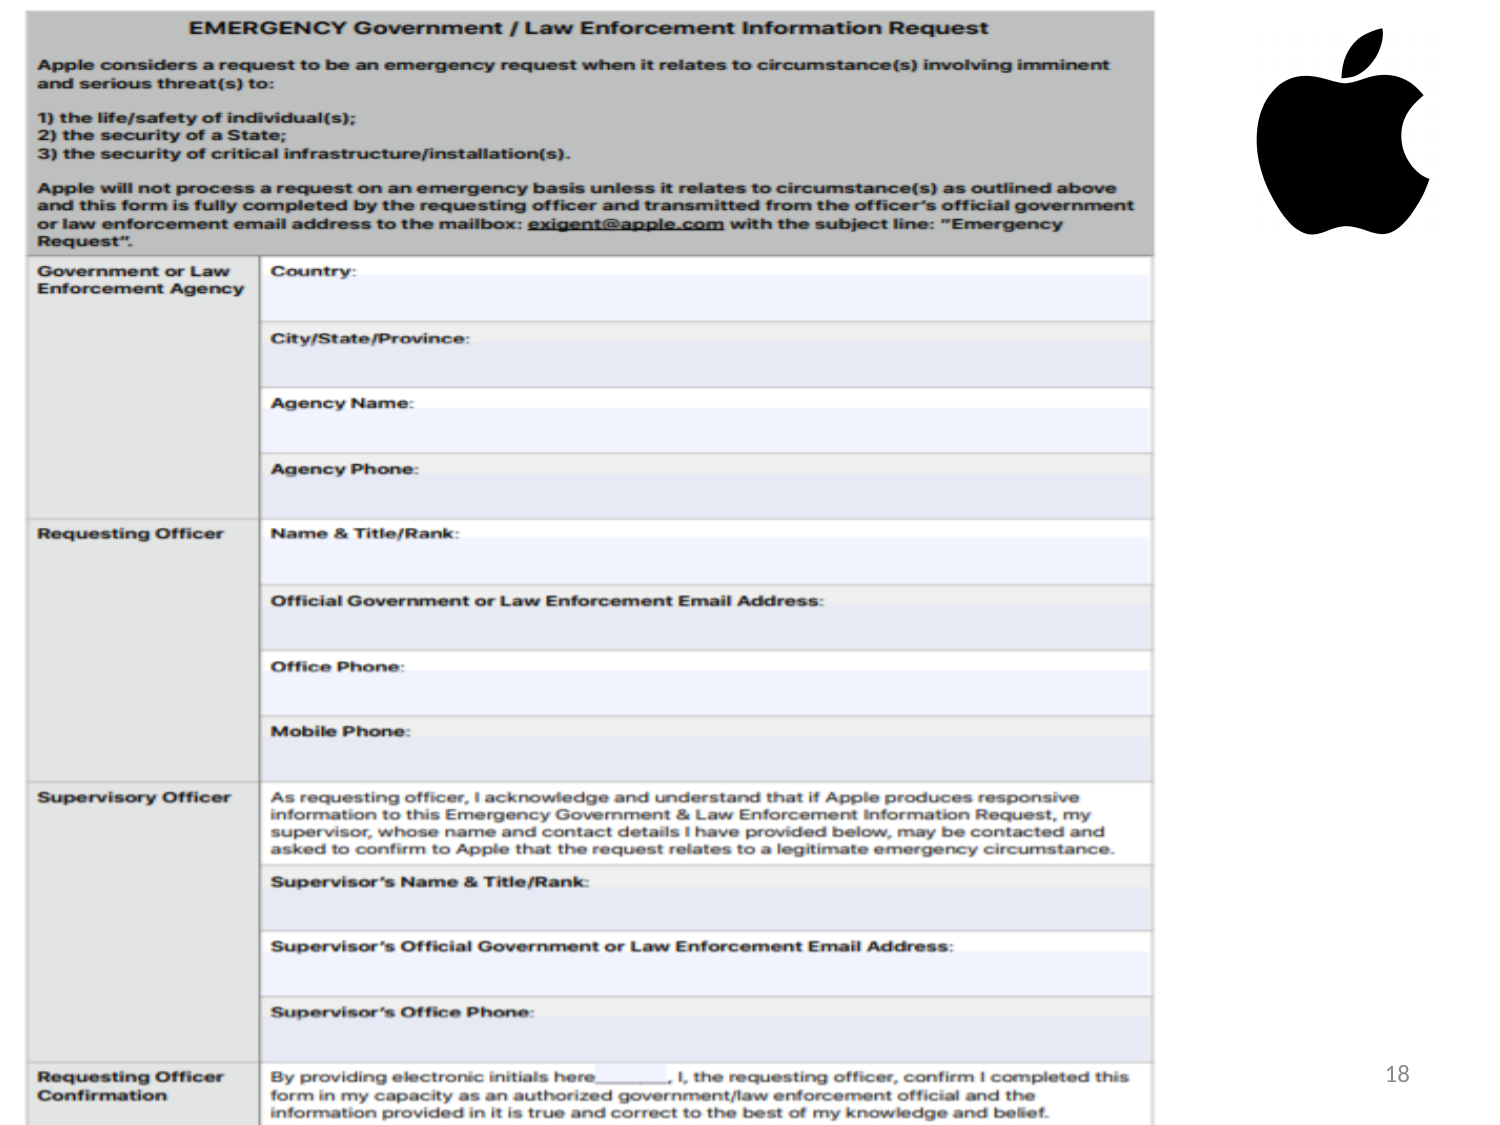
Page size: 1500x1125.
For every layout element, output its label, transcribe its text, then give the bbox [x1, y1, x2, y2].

slide_number 18 [1163, 1042, 1425, 1103]
picture [14, 7, 1159, 1125]
picture [1249, 22, 1438, 241]
